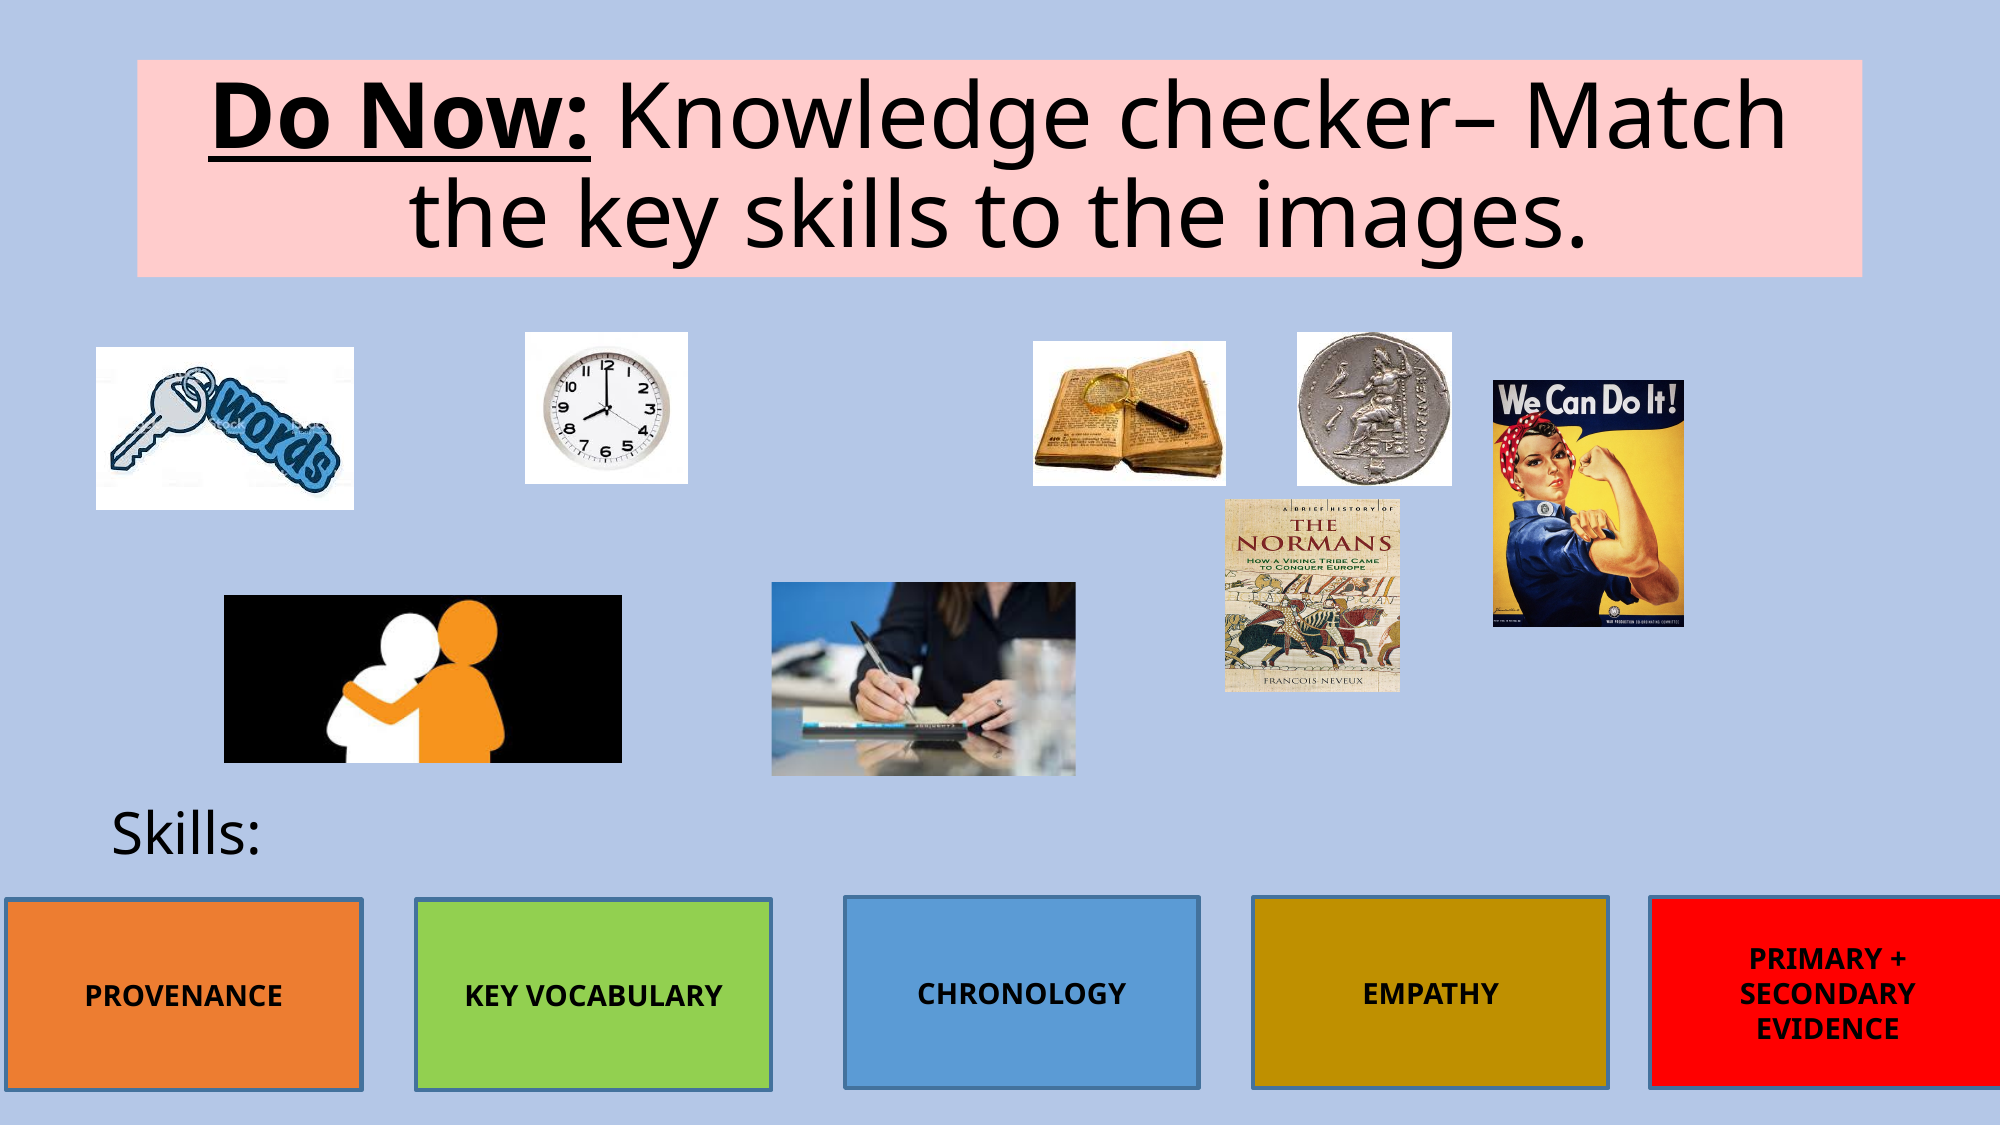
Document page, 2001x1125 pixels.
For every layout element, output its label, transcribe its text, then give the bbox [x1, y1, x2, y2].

text_box EMPATHY [1251, 895, 1610, 1090]
picture [1032, 341, 1227, 487]
text_box PRIMARY + SECONDARY EVIDENCE [1648, 895, 2000, 1090]
picture [1493, 380, 1684, 627]
picture [1297, 331, 1453, 487]
text_box Skills: [96, 788, 319, 874]
picture [1225, 498, 1400, 693]
text_box KEY VOCABULARY [414, 897, 773, 1092]
picture [771, 582, 1076, 776]
text_box PROVENANCE [4, 897, 364, 1092]
text_box Do Now: Knowledge checker– Match the key skills to the images. [137, 59, 1863, 278]
picture [525, 332, 688, 484]
picture [95, 347, 354, 510]
text_box CHRONOLOGY [843, 895, 1201, 1090]
picture [224, 595, 623, 763]
